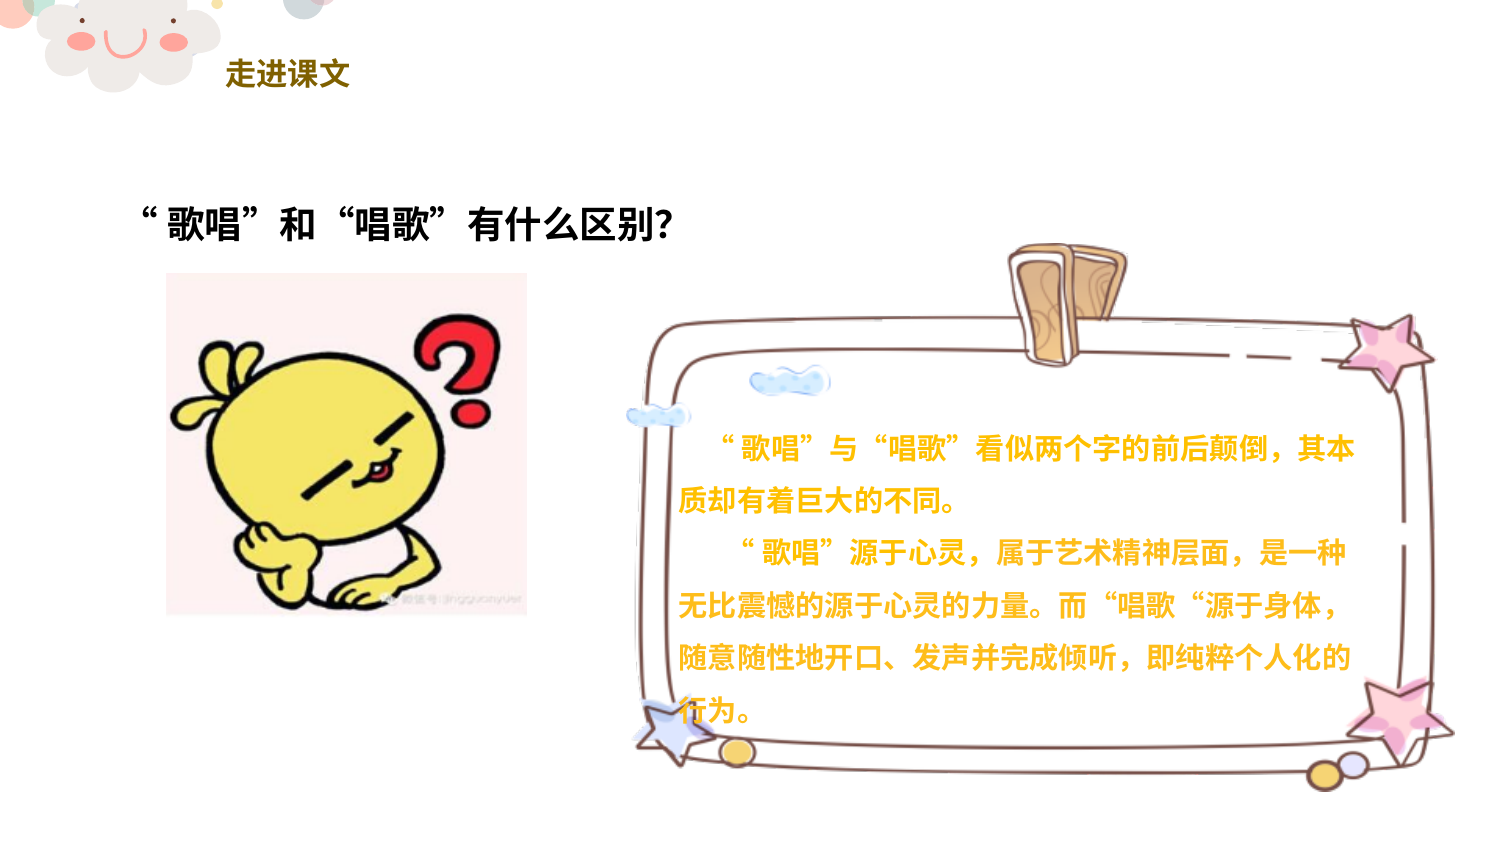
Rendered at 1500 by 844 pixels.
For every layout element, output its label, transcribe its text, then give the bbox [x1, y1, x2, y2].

text_box “歌唱”和“唱歌”有什么区别？ [109, 195, 682, 252]
text_box 走进课文 [342, 48, 506, 98]
picture [626, 243, 1455, 792]
picture [0, 0, 342, 98]
picture [165, 273, 527, 636]
